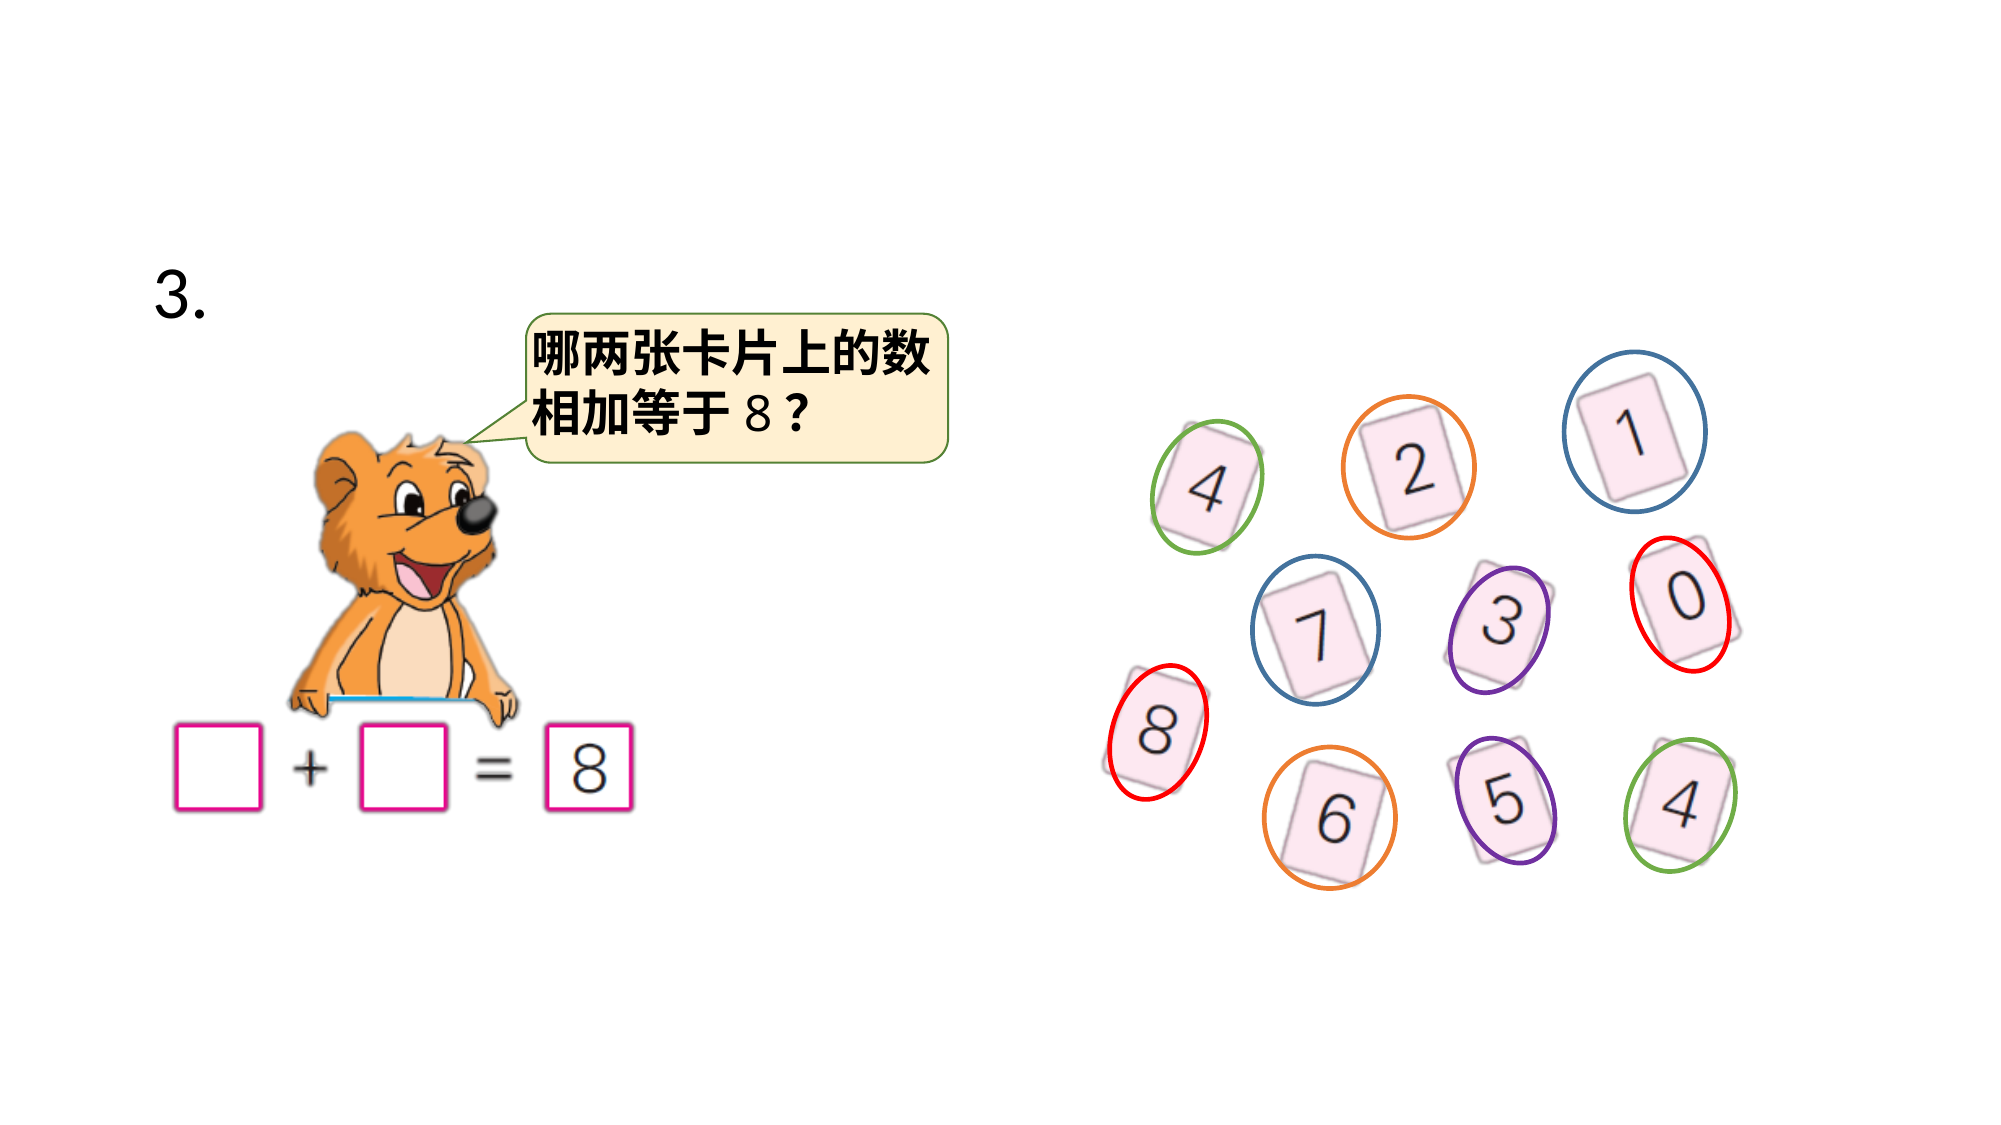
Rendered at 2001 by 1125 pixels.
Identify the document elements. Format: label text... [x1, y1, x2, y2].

text_box 哪两张卡片上的数相加等于8？ [517, 313, 949, 372]
text_box [1586, 350, 1684, 372]
text_box 3. [137, 235, 1071, 341]
picture [171, 371, 1744, 889]
